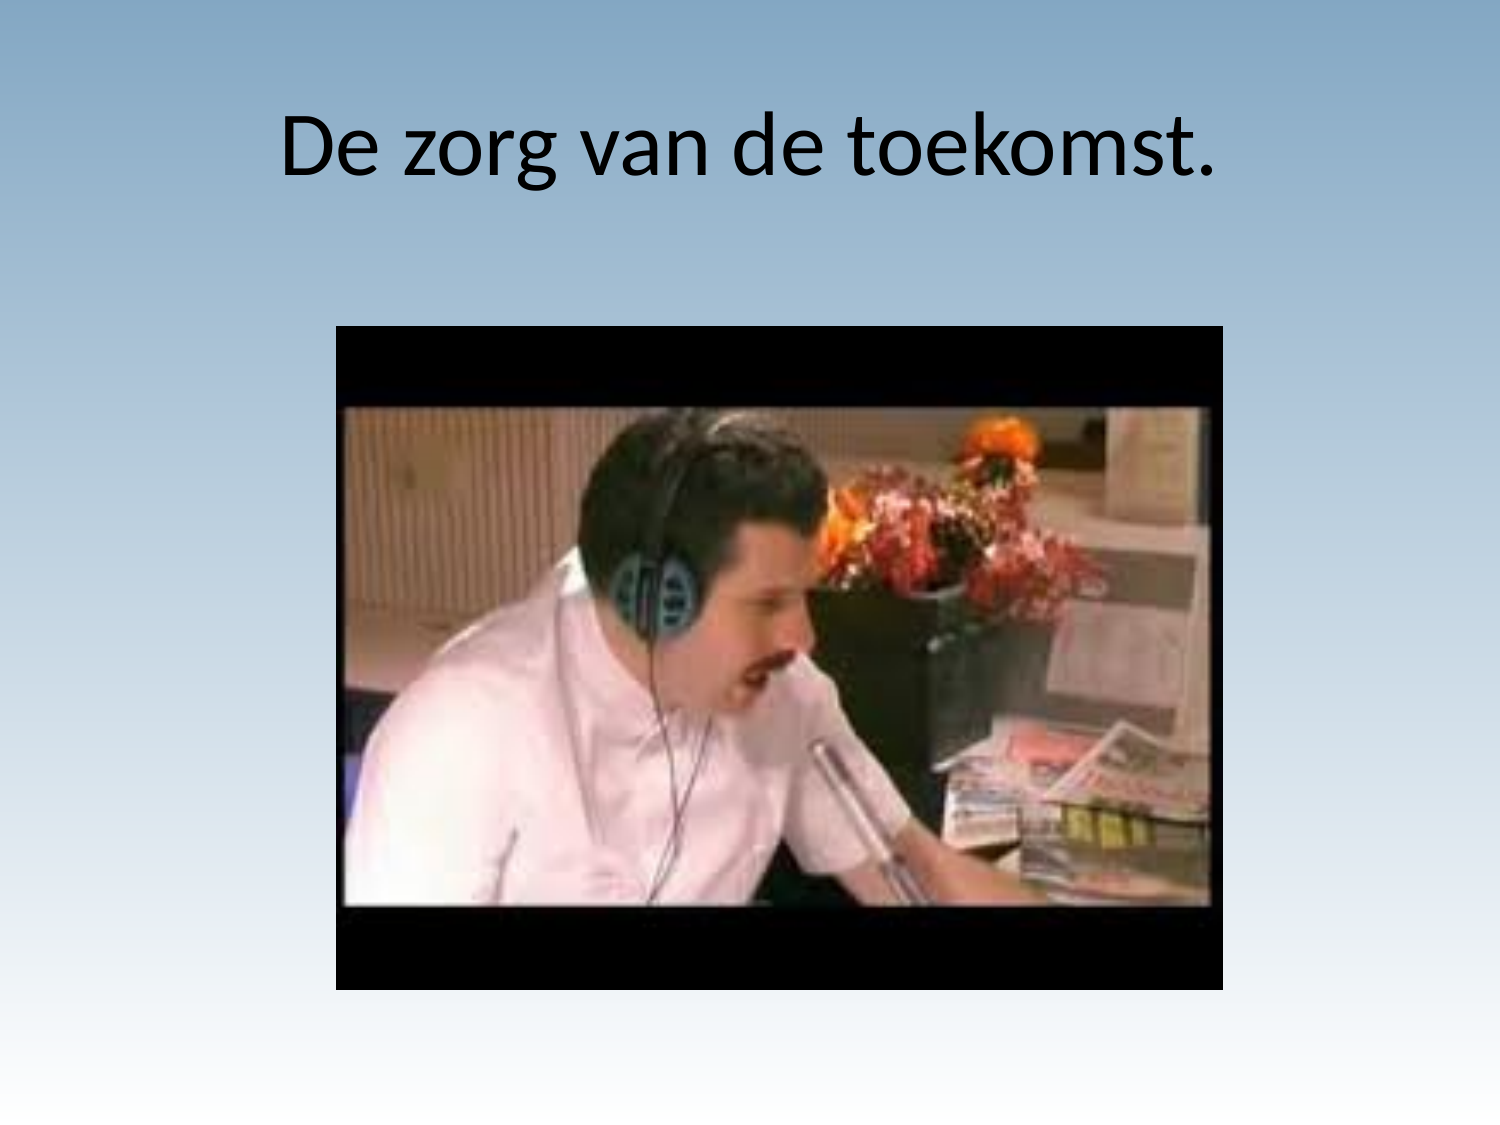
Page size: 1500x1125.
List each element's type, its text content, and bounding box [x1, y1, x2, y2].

title De zorg van de toekomst. [75, 45, 1425, 233]
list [336, 326, 1223, 991]
